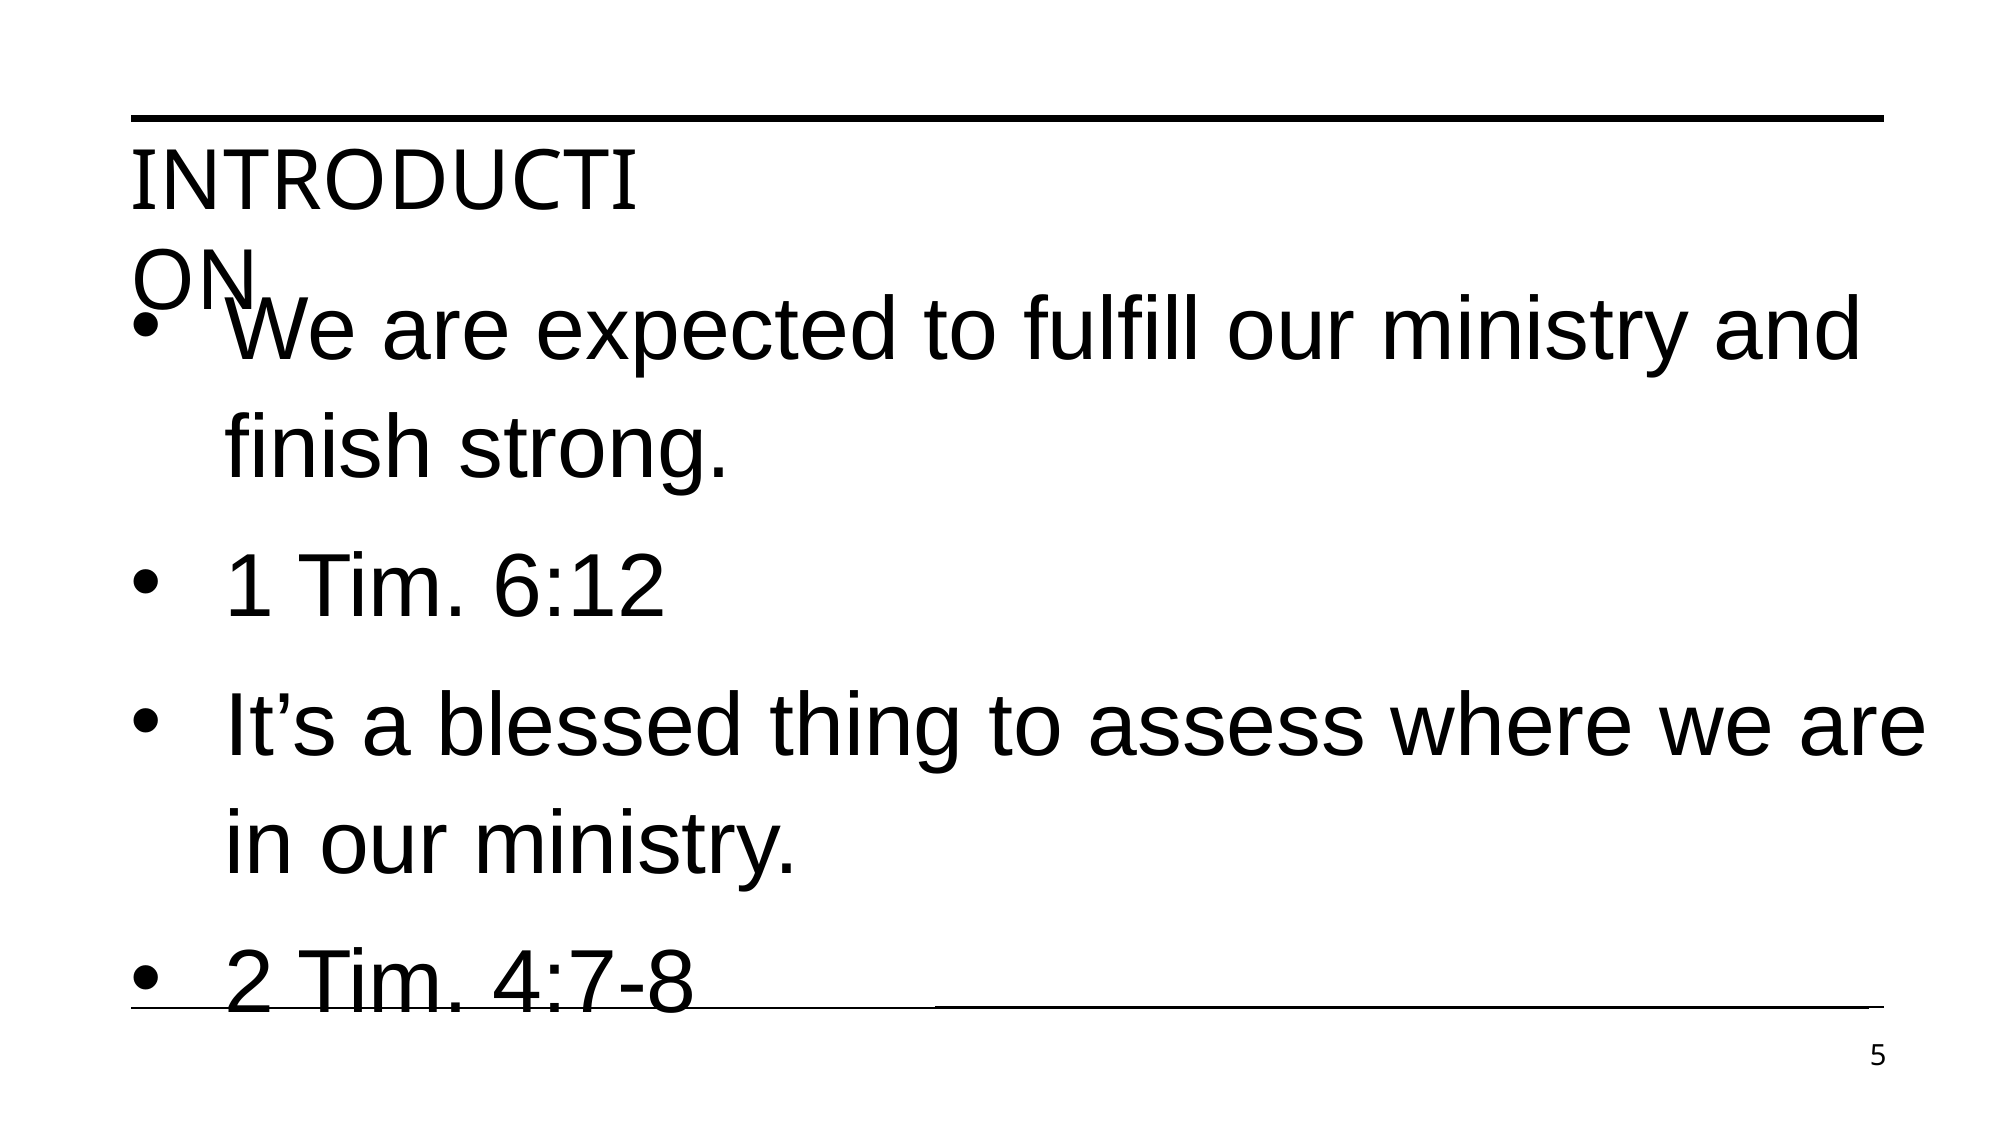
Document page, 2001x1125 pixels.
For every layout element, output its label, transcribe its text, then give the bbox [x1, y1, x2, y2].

list We are expected to fulfill our ministry and finish strong. 1 Tim. 6:12 It’s a blessed thing to assess where we are in our ministry. 2 Tim. 4:7-8 [115, 251, 1954, 1055]
slide_number 5 [1791, 1029, 1902, 1125]
title Introduction [115, 118, 691, 251]
